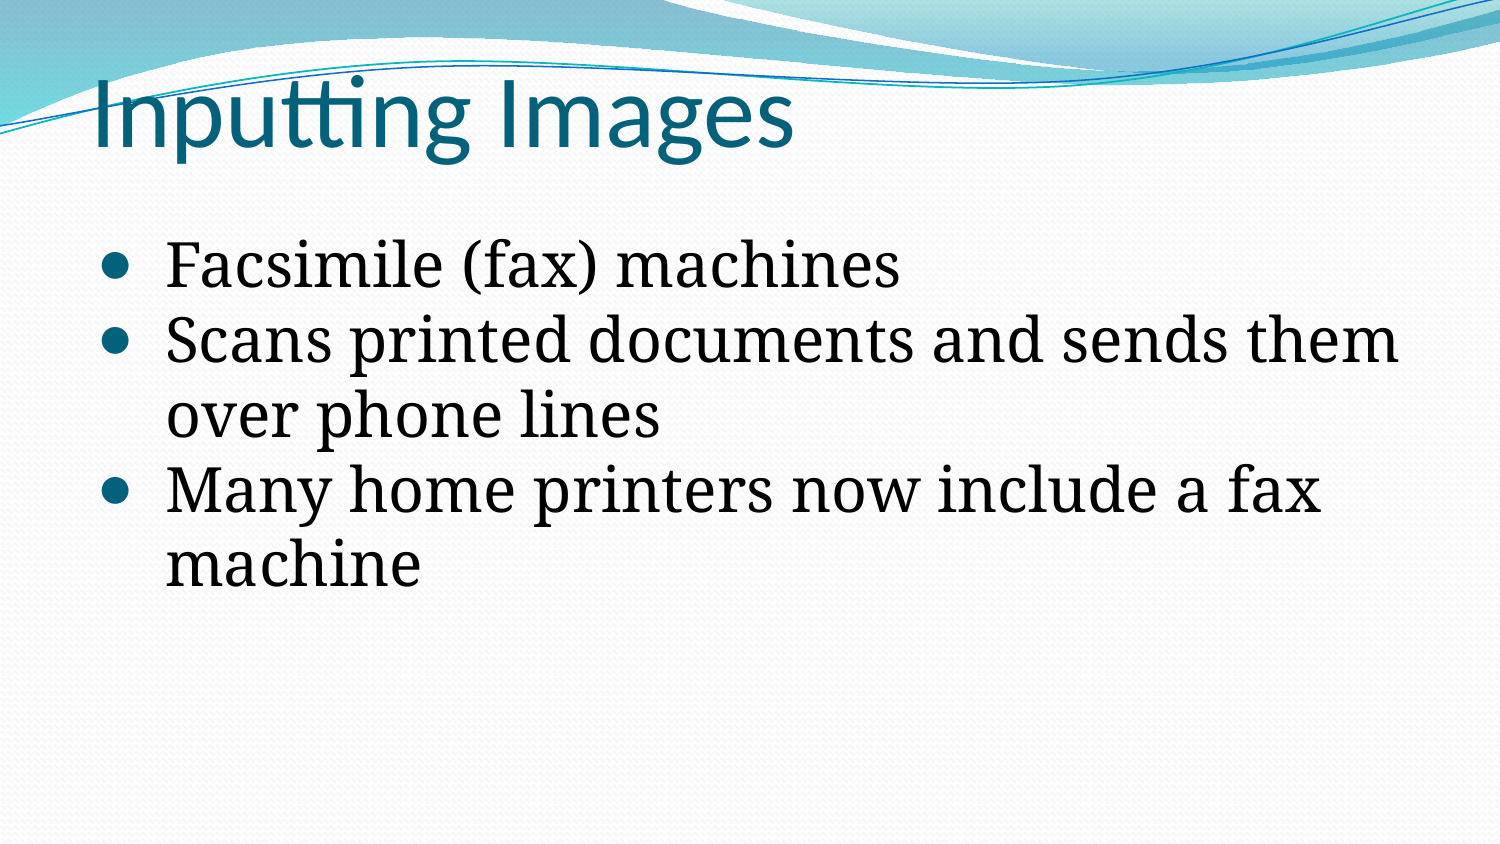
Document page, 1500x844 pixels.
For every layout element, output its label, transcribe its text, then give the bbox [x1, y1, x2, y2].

list Facsimile (fax) machines Scans printed documents and sends them over phone lines Many home printers now include a fax machine [75, 209, 1425, 806]
title Inputting Images [75, 16, 1276, 183]
